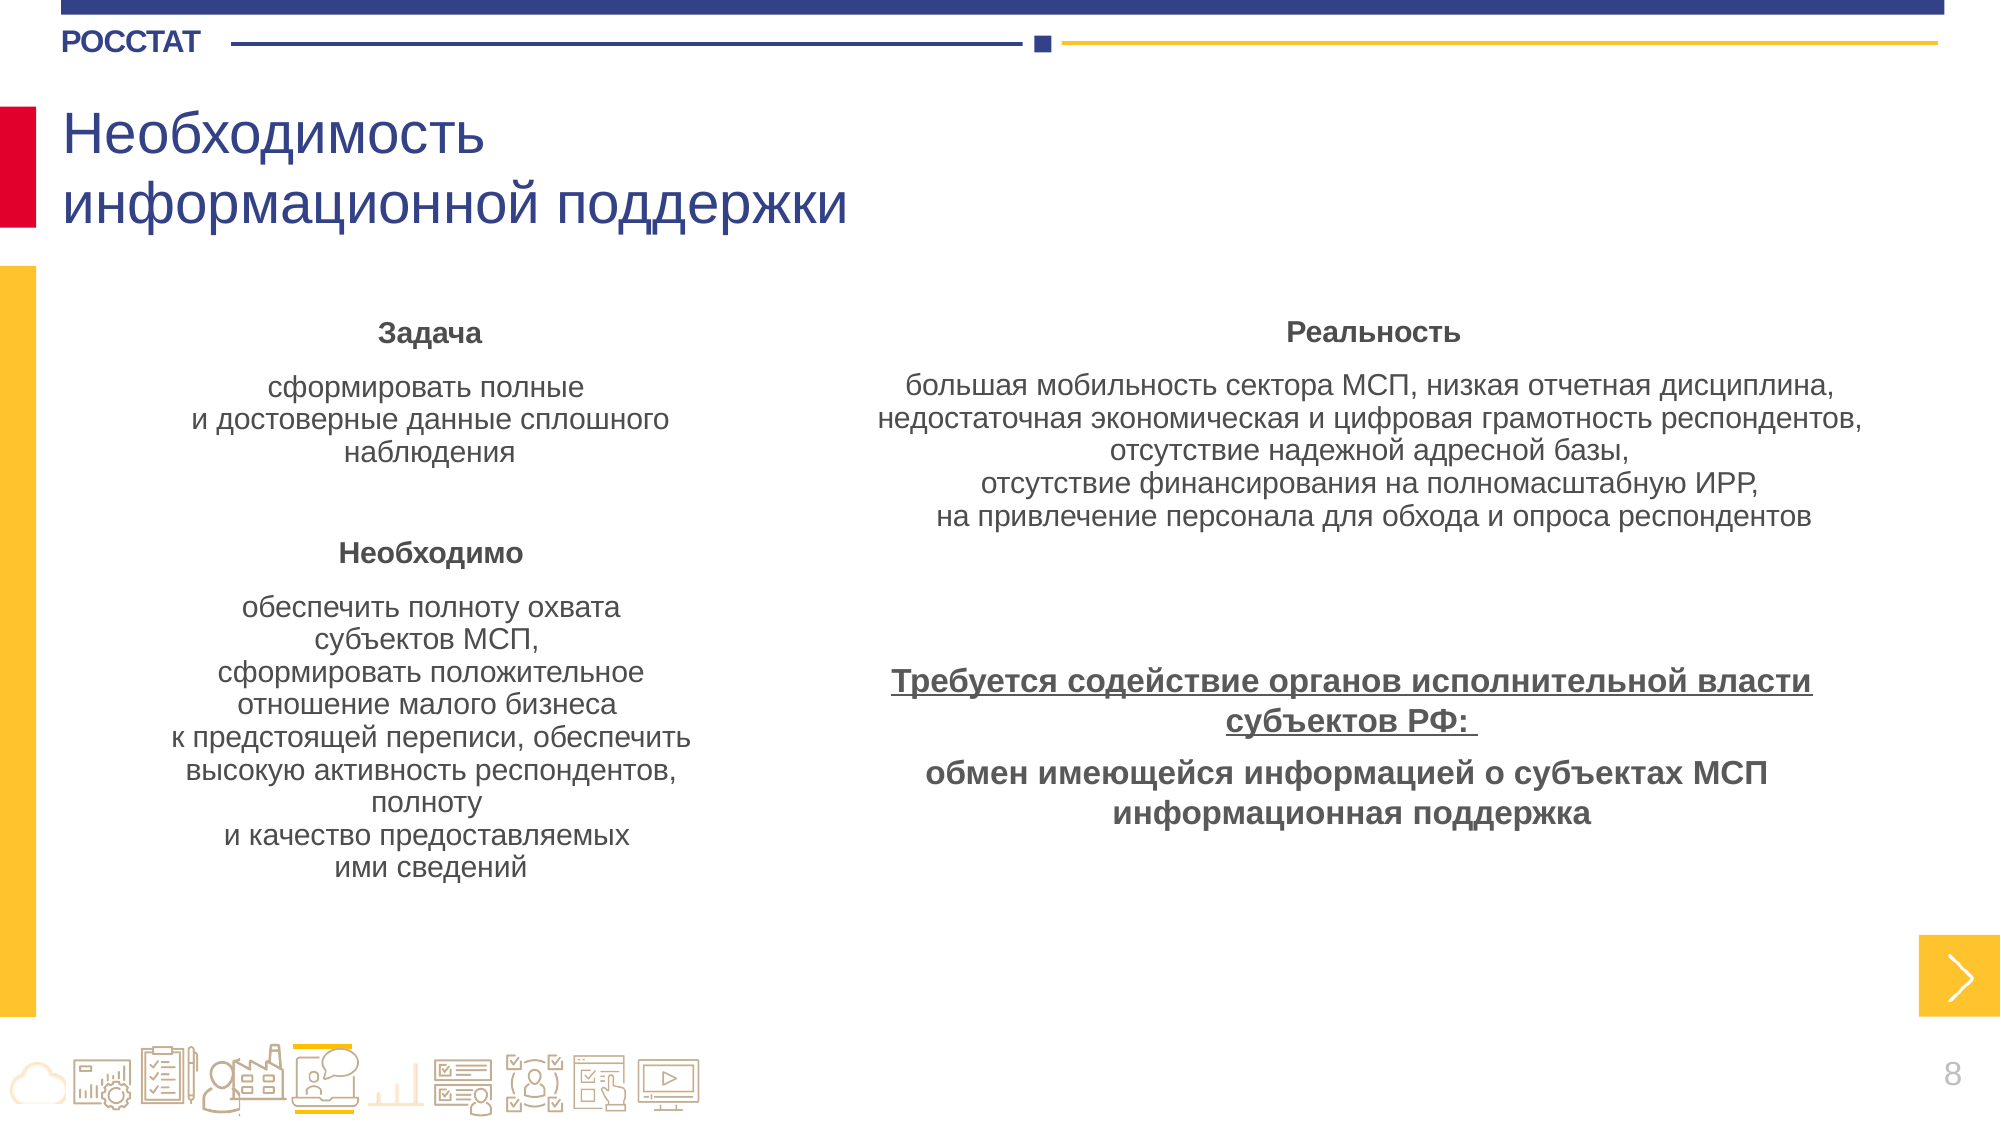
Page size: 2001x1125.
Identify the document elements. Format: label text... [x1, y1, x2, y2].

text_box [1918, 934, 2000, 1017]
list Задача сформировать полные и достоверные данные сплошного наблюдения [153, 310, 705, 501]
list Реальность большая мобильность сектора МСП, низкая отчетная дисциплина, недостаточная экономическая и цифровая грамотность респондентов, отсутствие надежной адресной базы, отсутствие финансирования на полномасштабную ИРР, на привлечение персонала для обхода и опроса респондентов [857, 308, 1889, 558]
slide_number 8 [1527, 1042, 1978, 1103]
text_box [10, 1032, 707, 1125]
list Необходимо обеспечить полноту охвата субъектов МСП, сформировать положительное отношение малого бизнеса к предстоящей переписи, обеспечить высокую активность респондентов, полноту и качество предоставляемых ими сведений [154, 530, 706, 896]
text_box Требуется содействие органов исполнительной власти субъектов РФ: обмен имеющейся информацией о субъектах МСП информационная поддержка [795, 651, 1909, 839]
list Необходимость информационной поддержки [47, 87, 930, 257]
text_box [231, 35, 1939, 98]
